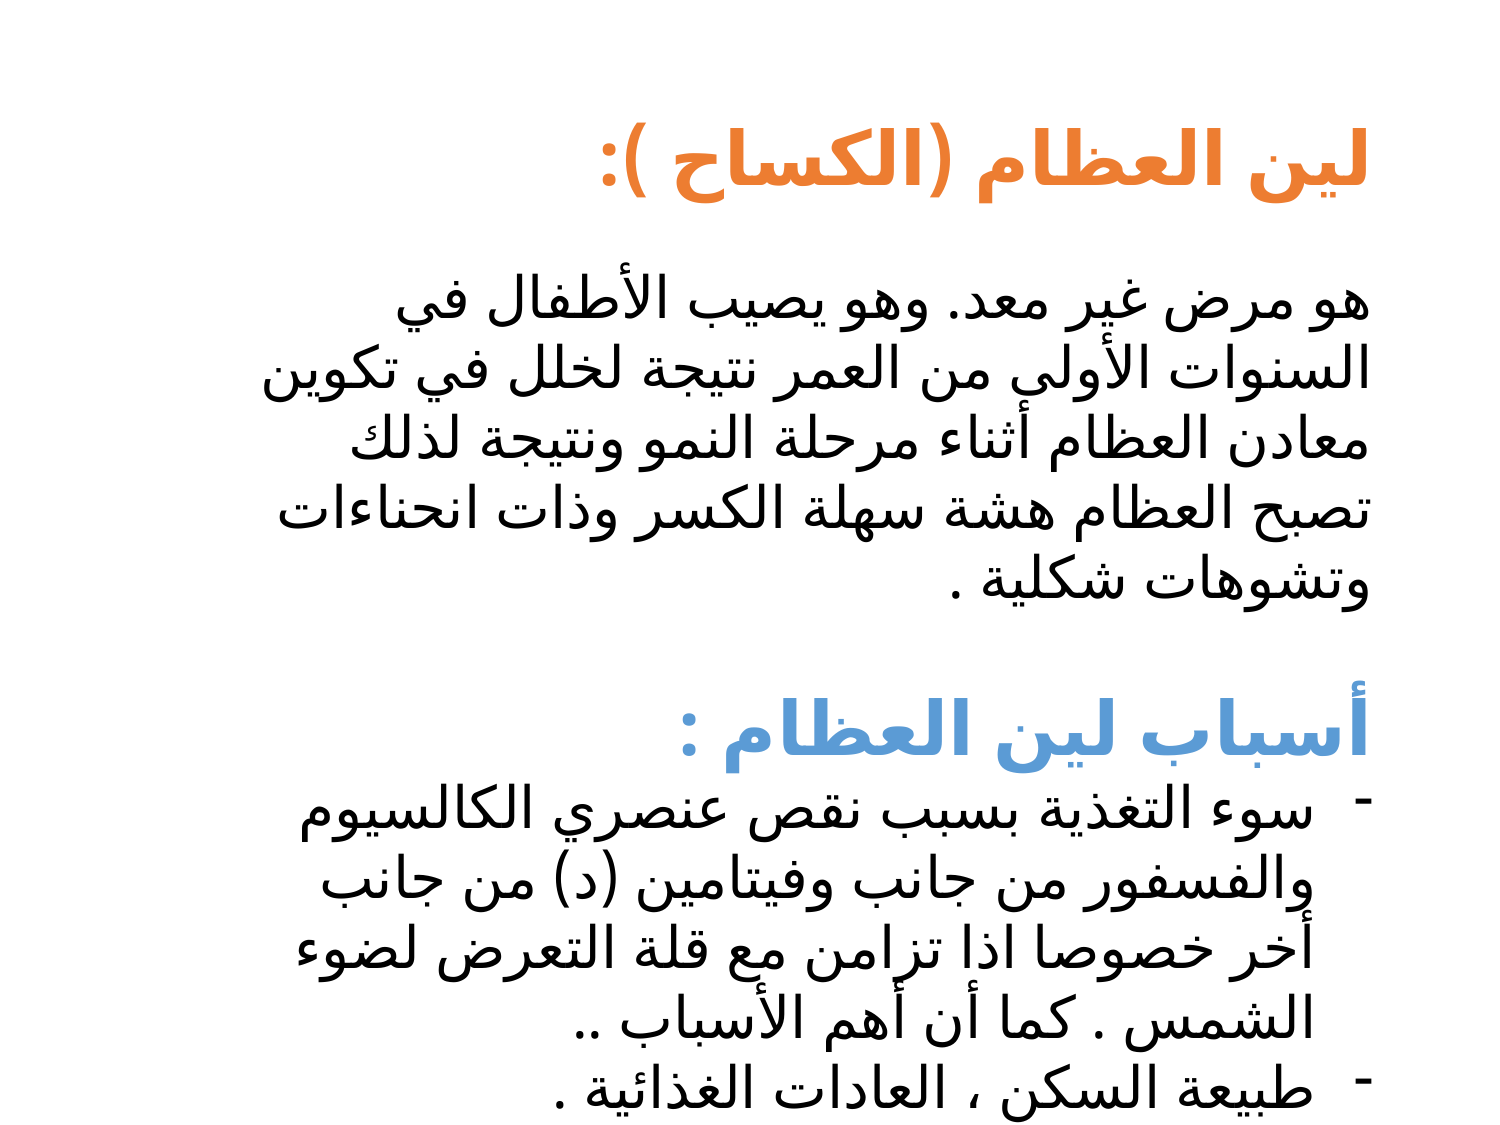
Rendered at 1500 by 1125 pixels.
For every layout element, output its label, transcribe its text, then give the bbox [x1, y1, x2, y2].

text_box لين العظام (الكساح ): هو مرض غير معد. وهو يصيب الأطفال في السنوات الأولى من العمر نتيجة لخلل في تكوين معادن العظام أثناء مرحلة النمو ونتيجة لذلك تصبح العظام هشة سهلة الكسر وذات انحناءات وتشوهات شكلية . أسباب لين العظام : سوء التغذية بسبب نقص عنصري الكالسيوم والفسفور من جانب وفيتامين (د) من جانب أخر خصوصا اذا تزامن مع قلة التعرض لضوء الشمس . كما أن أهم الأسباب .. طبيعة السكن ، العادات الغذائية . [206, 42, 1388, 1125]
